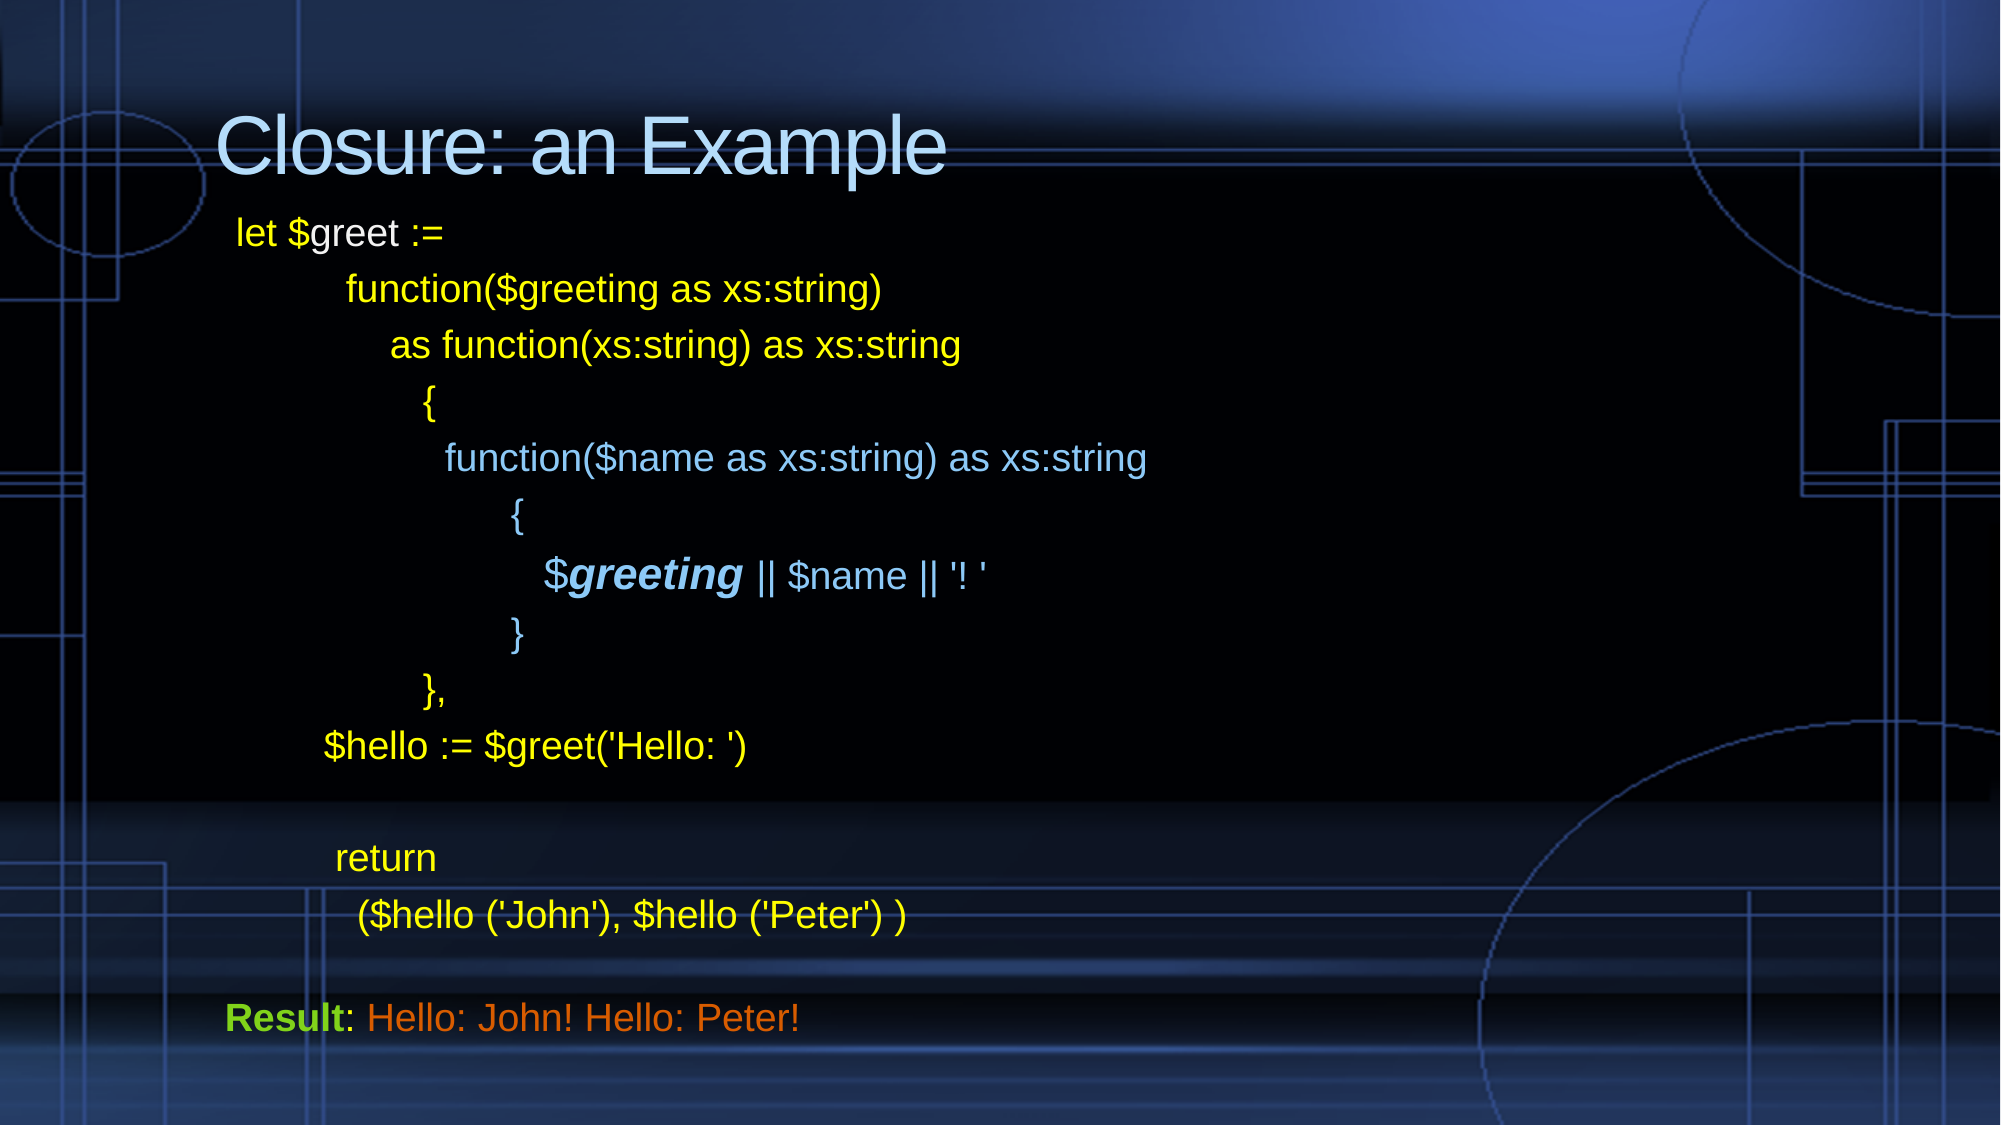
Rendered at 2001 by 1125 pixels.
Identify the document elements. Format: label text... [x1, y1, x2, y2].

title Closure: an Example [200, 83, 1900, 199]
picture [0, 0, 2001, 1125]
list let $greet := function($greeting as xs:string) as function(xs:string) as xs:string { function($name as xs:string) as xs:string { $greeting || $name || '! ' } }, $hello := $greet('Hello: ') return ($hello ('John'), $hello ('Peter') ) Result: Hello: John! Hello: Peter! [200, 199, 1900, 1059]
